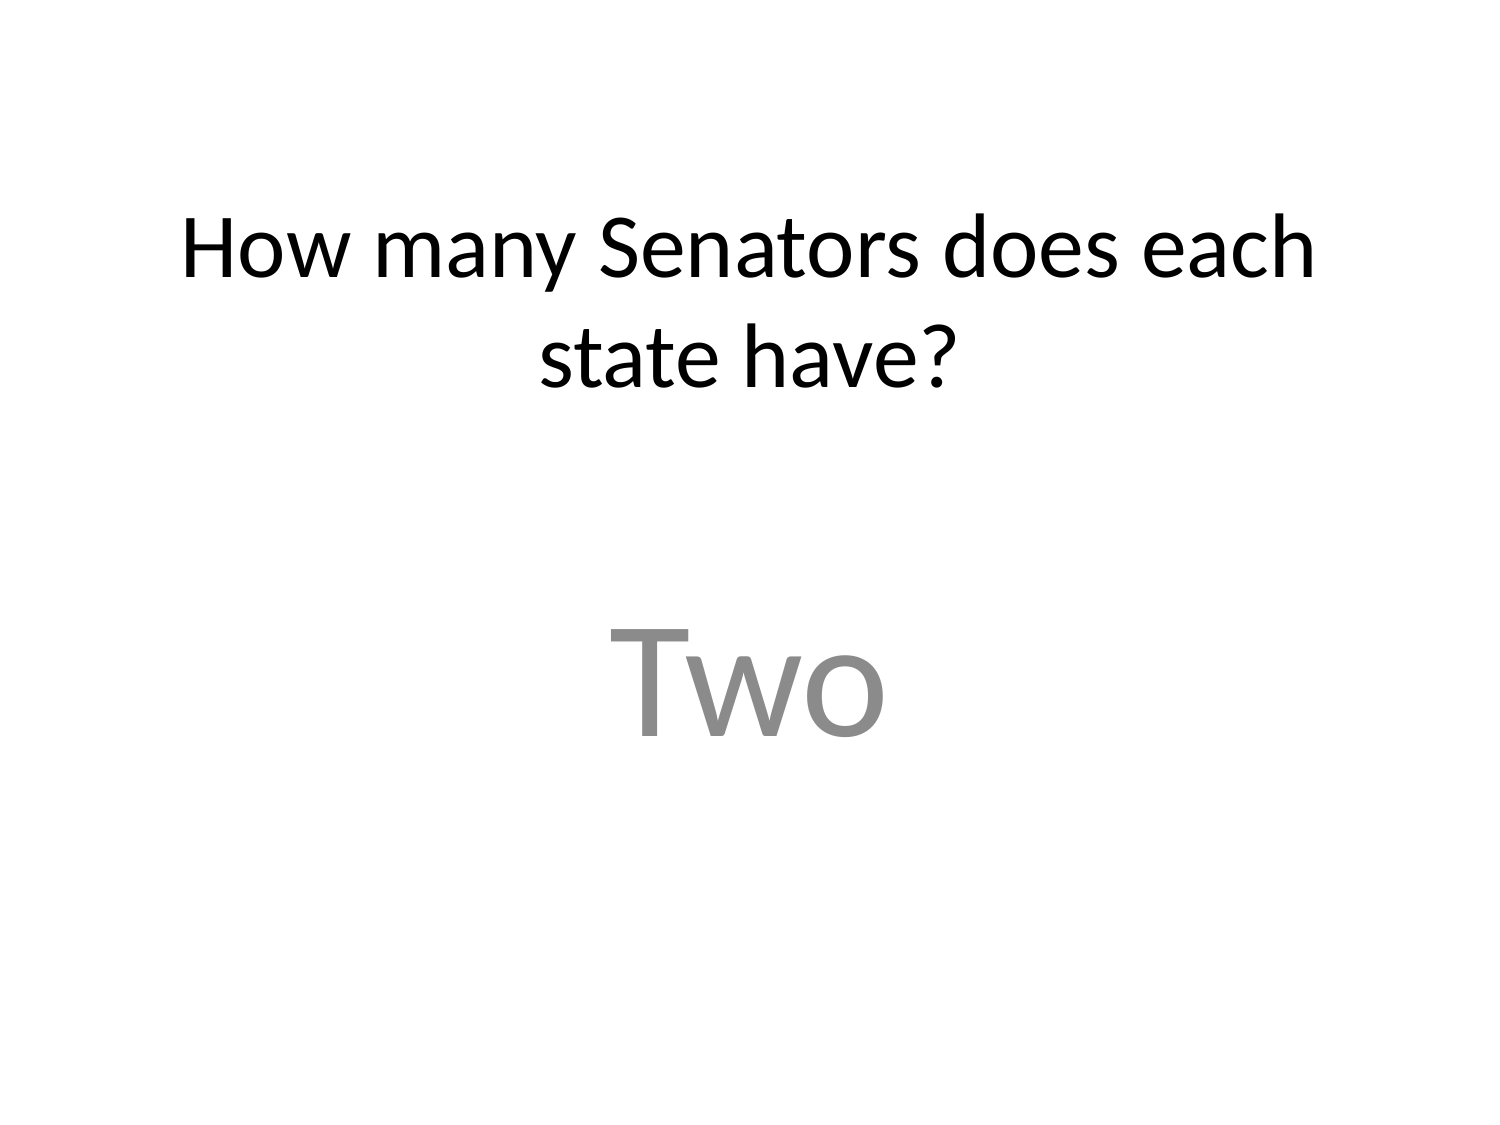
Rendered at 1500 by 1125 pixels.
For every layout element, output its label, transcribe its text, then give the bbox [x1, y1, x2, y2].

subtitle Two [225, 562, 1275, 850]
title How many Senators does each state have? [112, 174, 1388, 417]
